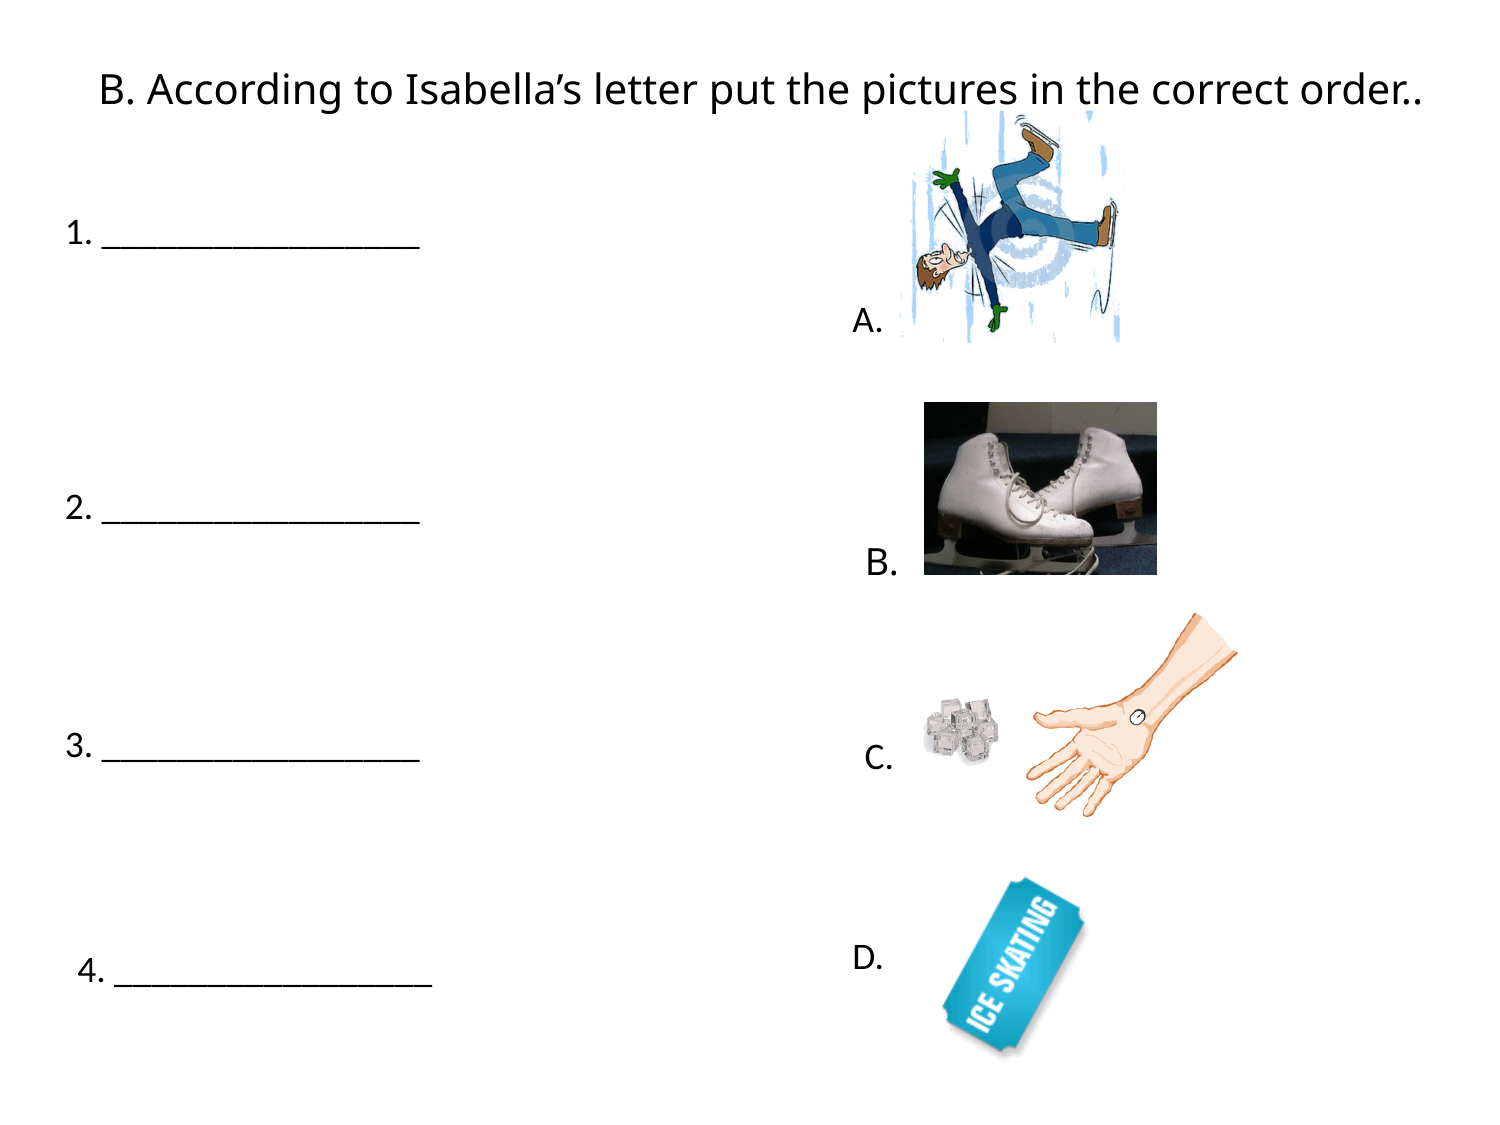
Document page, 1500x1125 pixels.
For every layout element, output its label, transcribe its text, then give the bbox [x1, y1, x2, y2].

text_box B. [849, 557, 914, 591]
text_box B. [849, 485, 914, 556]
text_box 4. _________________ [62, 937, 863, 998]
text_box C. [849, 724, 909, 785]
picture [1024, 612, 1238, 818]
picture [924, 874, 1113, 1063]
picture [924, 402, 1157, 576]
picture [896, 113, 1129, 343]
text_box 3. _________________ [50, 712, 850, 773]
text_box B. According to Isabella’s letter put the pictures in the correct order.. [83, 54, 1440, 120]
picture [903, 687, 1023, 776]
text_box A. [837, 287, 913, 348]
text_box 1. _________________ [50, 199, 850, 260]
text_box 2. _________________ [50, 474, 850, 535]
text_box D. [837, 924, 900, 985]
